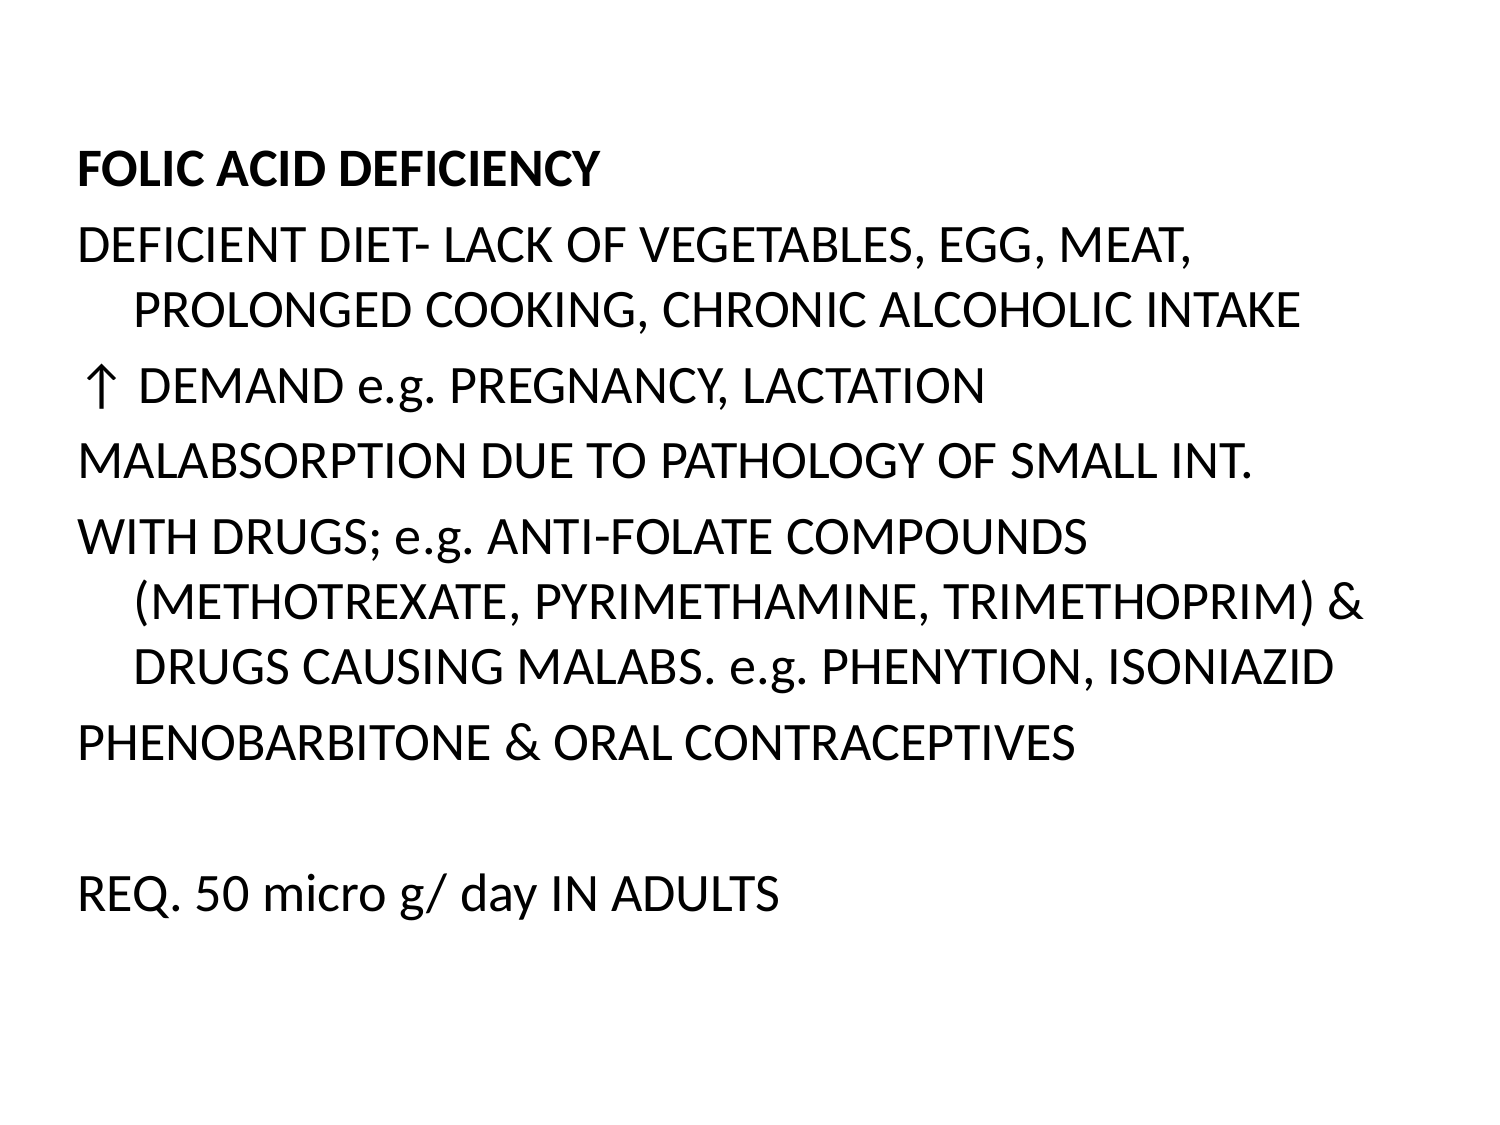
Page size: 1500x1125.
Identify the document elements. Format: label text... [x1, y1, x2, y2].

list FOLIC ACID DEFICIENCY DEFICIENT DIET- LACK OF VEGETABLES, EGG, MEAT, PROLONGED COOKING, CHRONIC ALCOHOLIC INTAKE ↑ DEMAND e.g. PREGNANCY, LACTATION MALABSORPTION DUE TO PATHOLOGY OF SMALL INT. WITH DRUGS; e.g. ANTI-FOLATE COMPOUNDS (METHOTREXATE, PYRIMETHAMINE, TRIMETHOPRIM) & DRUGS CAUSING MALABS. e.g. PHENYTION, ISONIAZID PHENOBARBITONE & ORAL CONTRACEPTIVES REQ. 50 micro g/ day IN ADULTS [62, 125, 1413, 1013]
